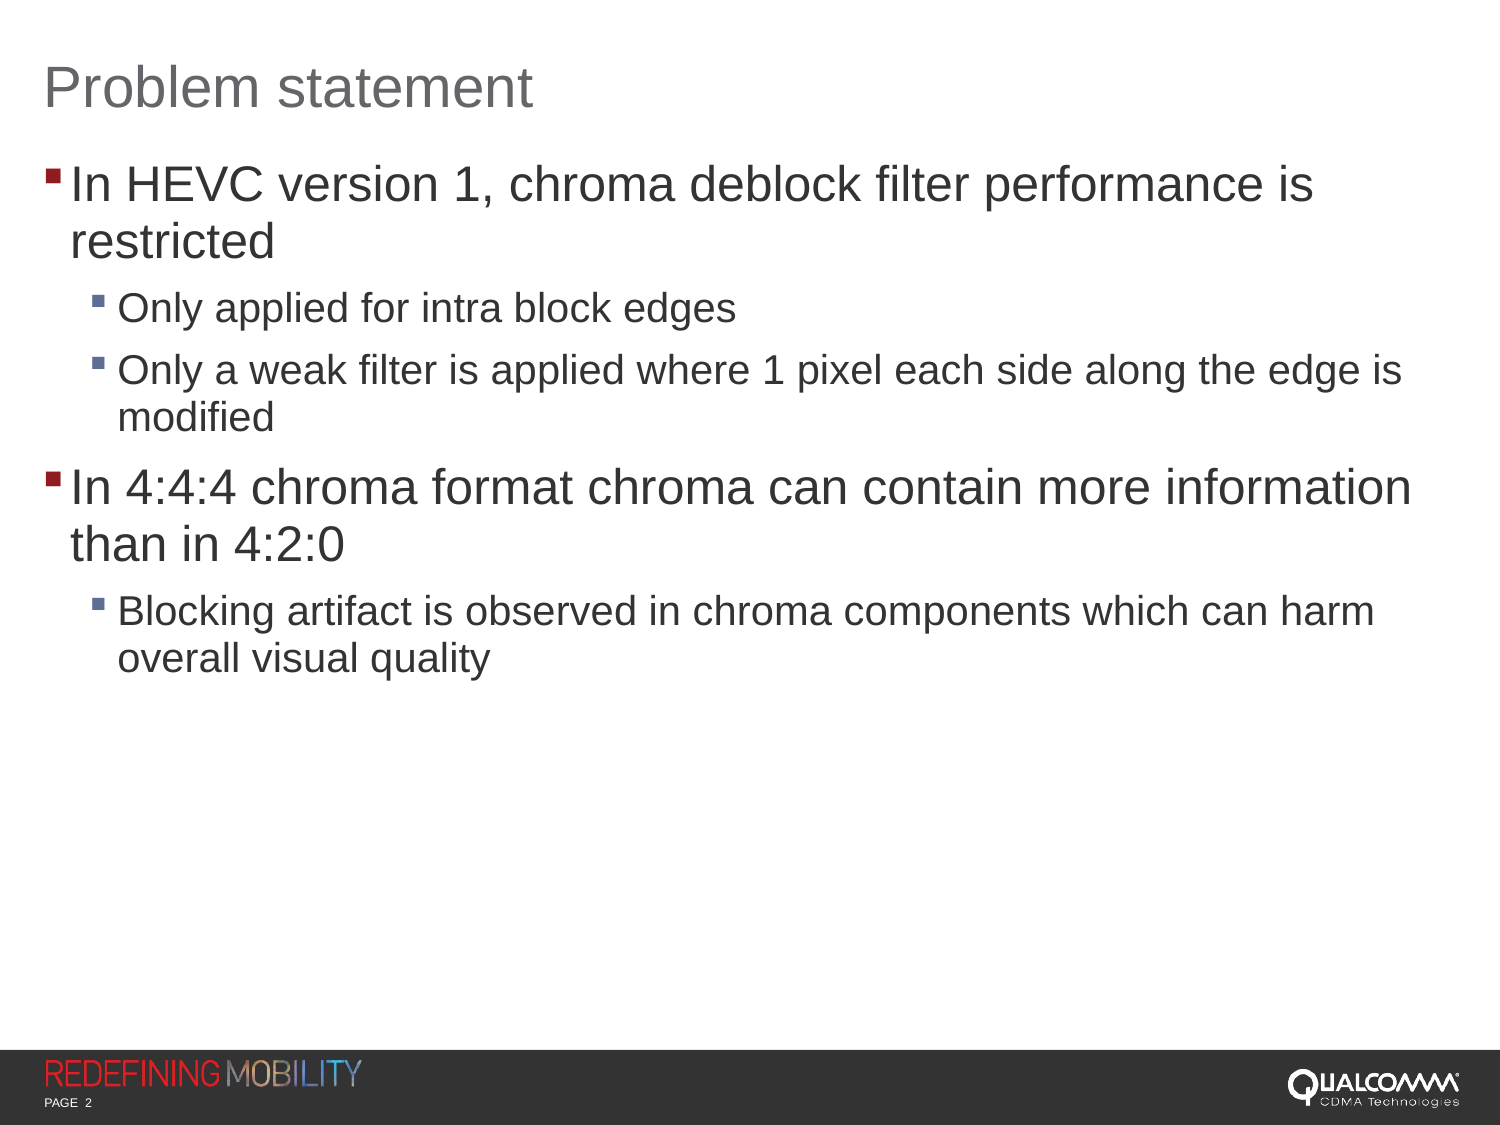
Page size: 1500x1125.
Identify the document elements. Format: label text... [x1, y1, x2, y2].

title Problem statement [28, 44, 1462, 138]
picture [1278, 1058, 1478, 1114]
list In HEVC version 1, chroma deblock filter performance is restricted Only applied for intra block edges Only a weak filter is applied where 1 pixel each side along the edge is modified In 4:4:4 chroma format chroma can contain more information than in 4:2:0 Blocking artifact is observed in chroma components which can harm overall visual quality [26, 148, 1457, 1021]
picture [30, 1048, 372, 1099]
